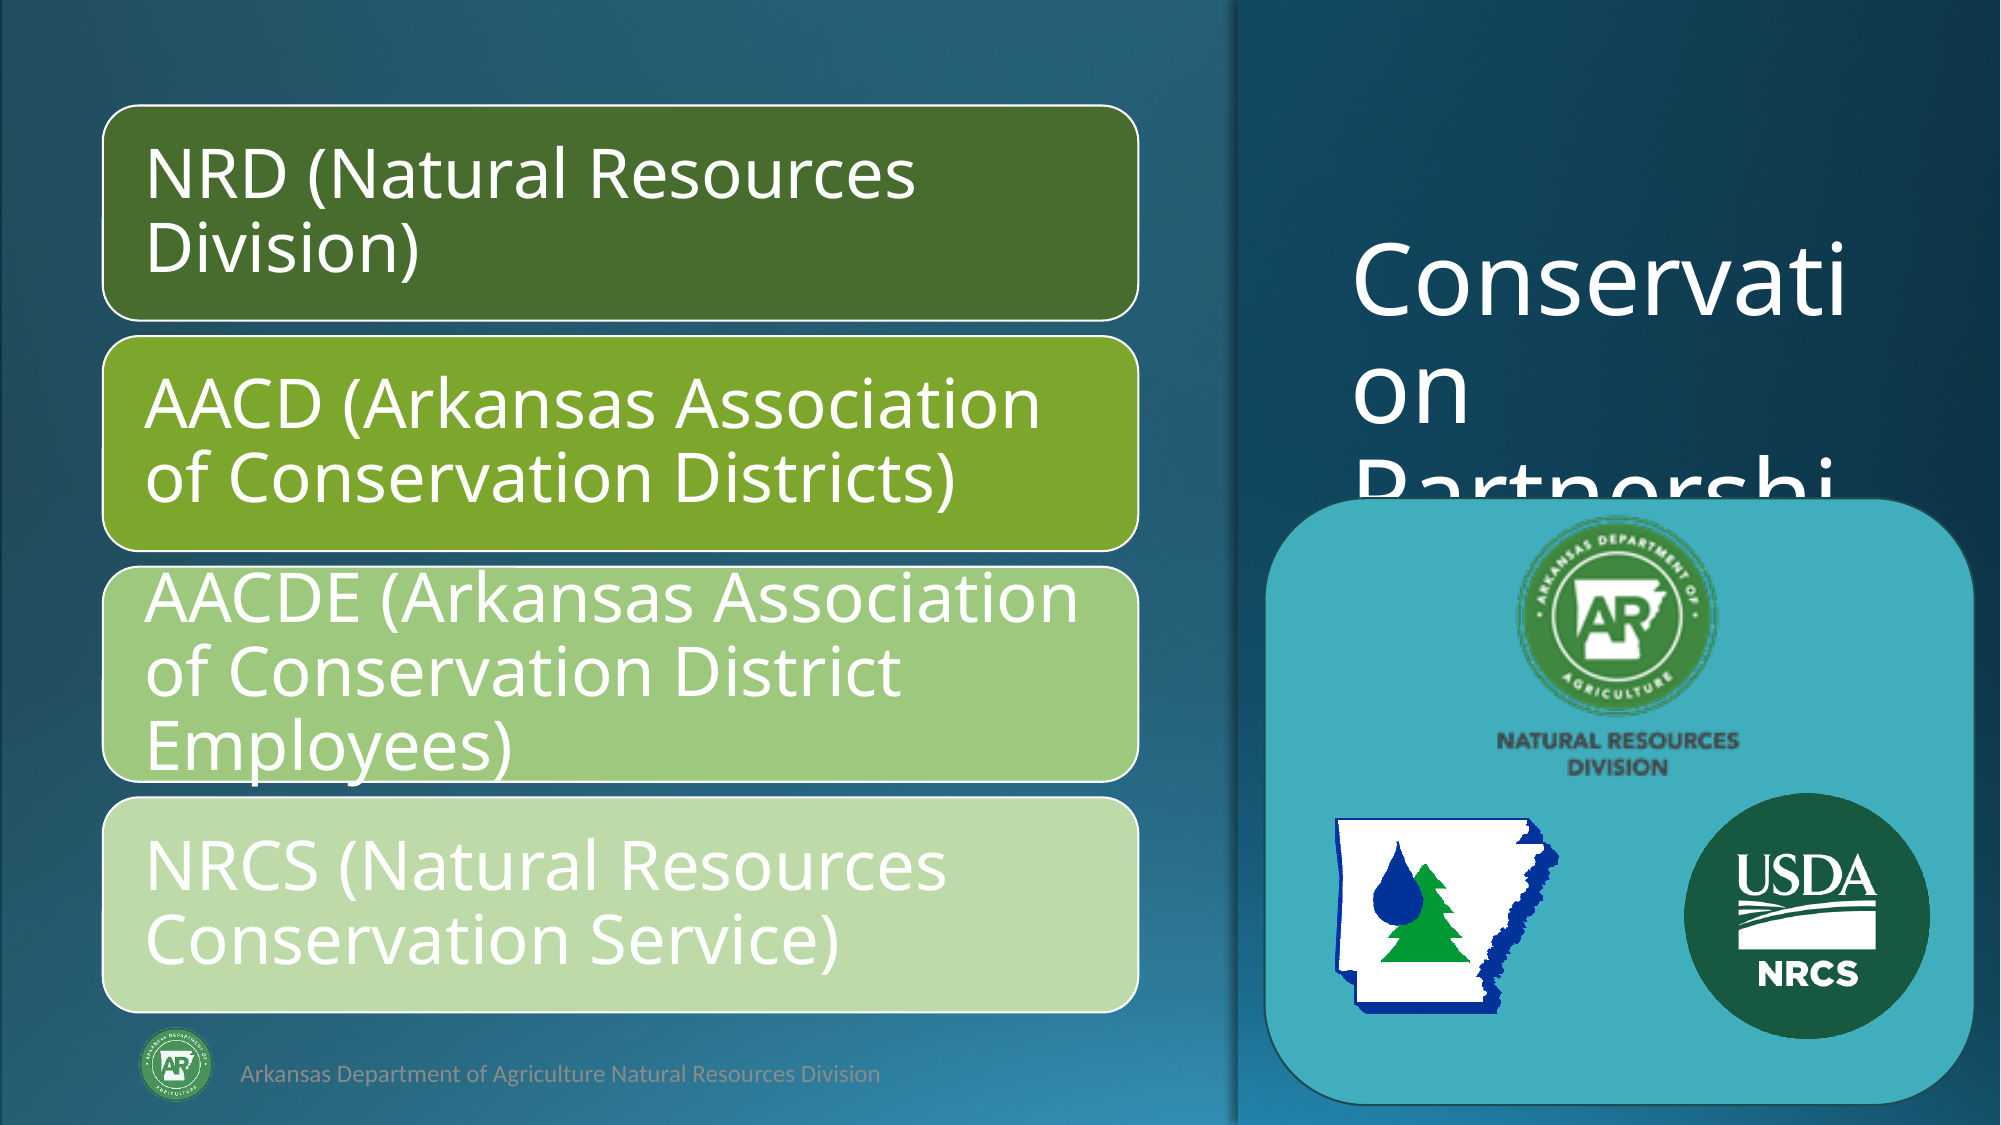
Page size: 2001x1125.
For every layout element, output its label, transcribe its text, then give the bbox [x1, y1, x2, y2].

footer Arkansas Department of Agriculture Natural Resources Division [225, 1042, 1333, 1103]
text_box [1237, 0, 2000, 1125]
picture [1485, 498, 1930, 1039]
text_box [1, 0, 1226, 1125]
title Conservation Partnerships [1335, 221, 1897, 501]
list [102, 104, 1139, 1014]
text_box [1263, 497, 1976, 1107]
picture [1335, 818, 1559, 1014]
